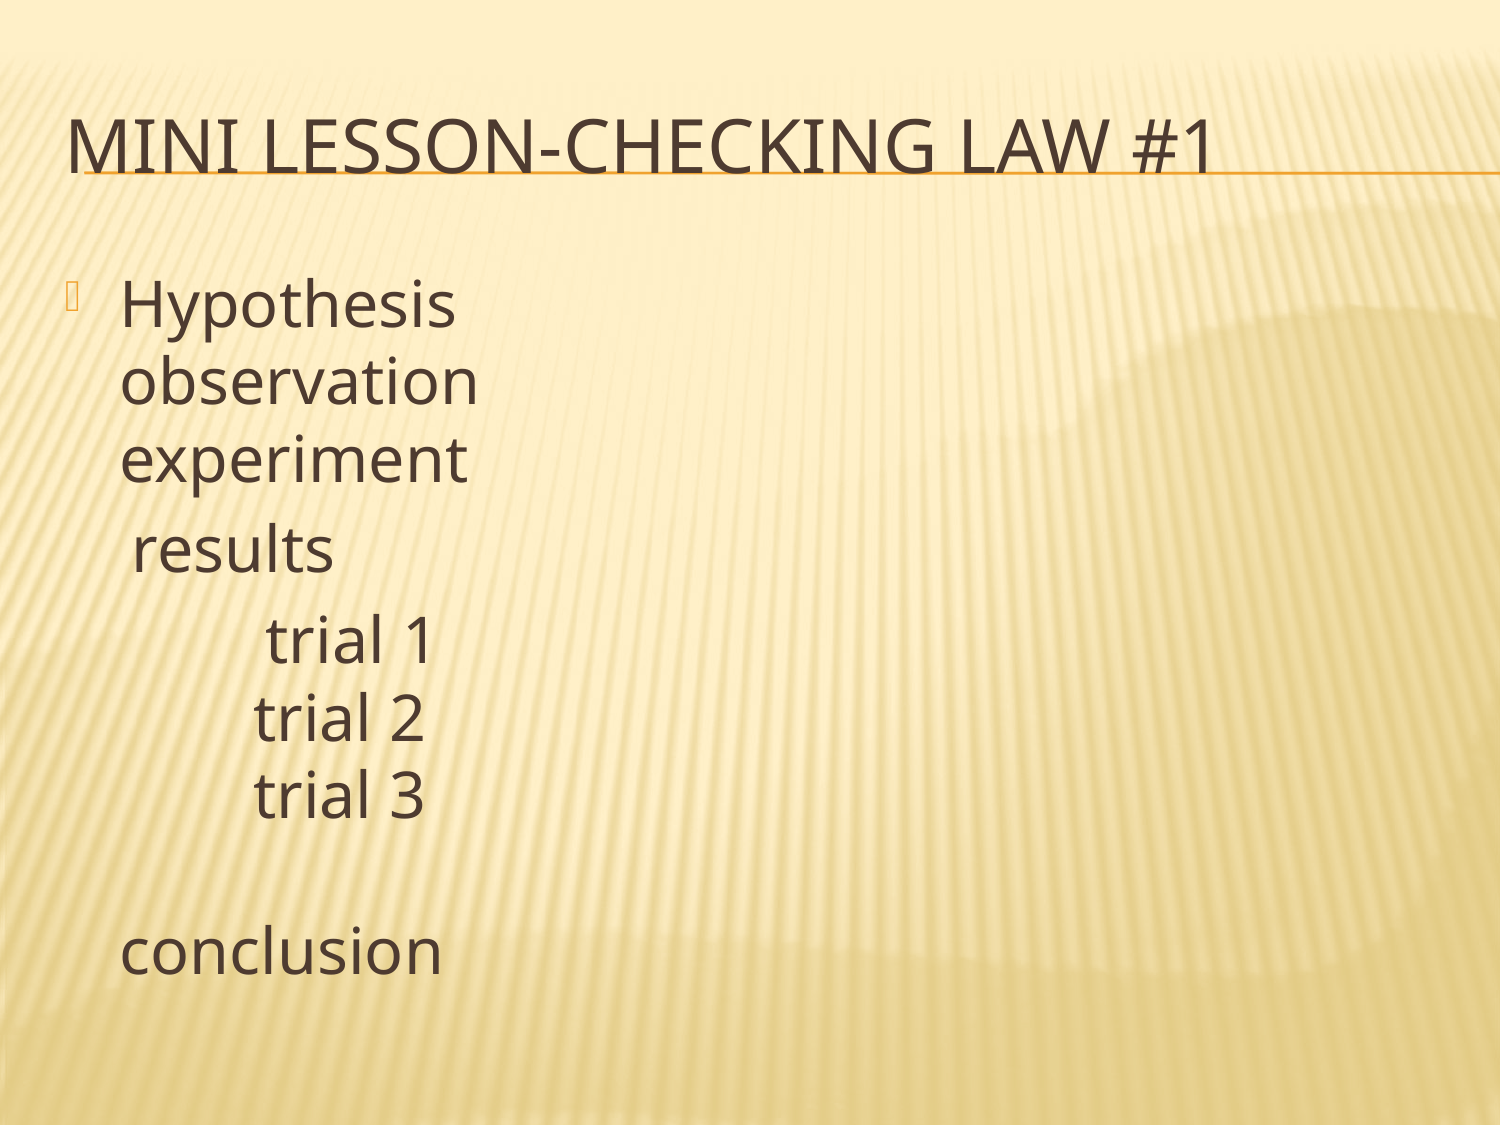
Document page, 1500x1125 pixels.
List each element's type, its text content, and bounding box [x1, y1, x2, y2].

list Hypothesis observation experiment results trial 1 trial 2 trial 3 conclusion [50, 254, 1475, 998]
title Mini Lesson-Checking law #1 [50, 75, 1475, 213]
